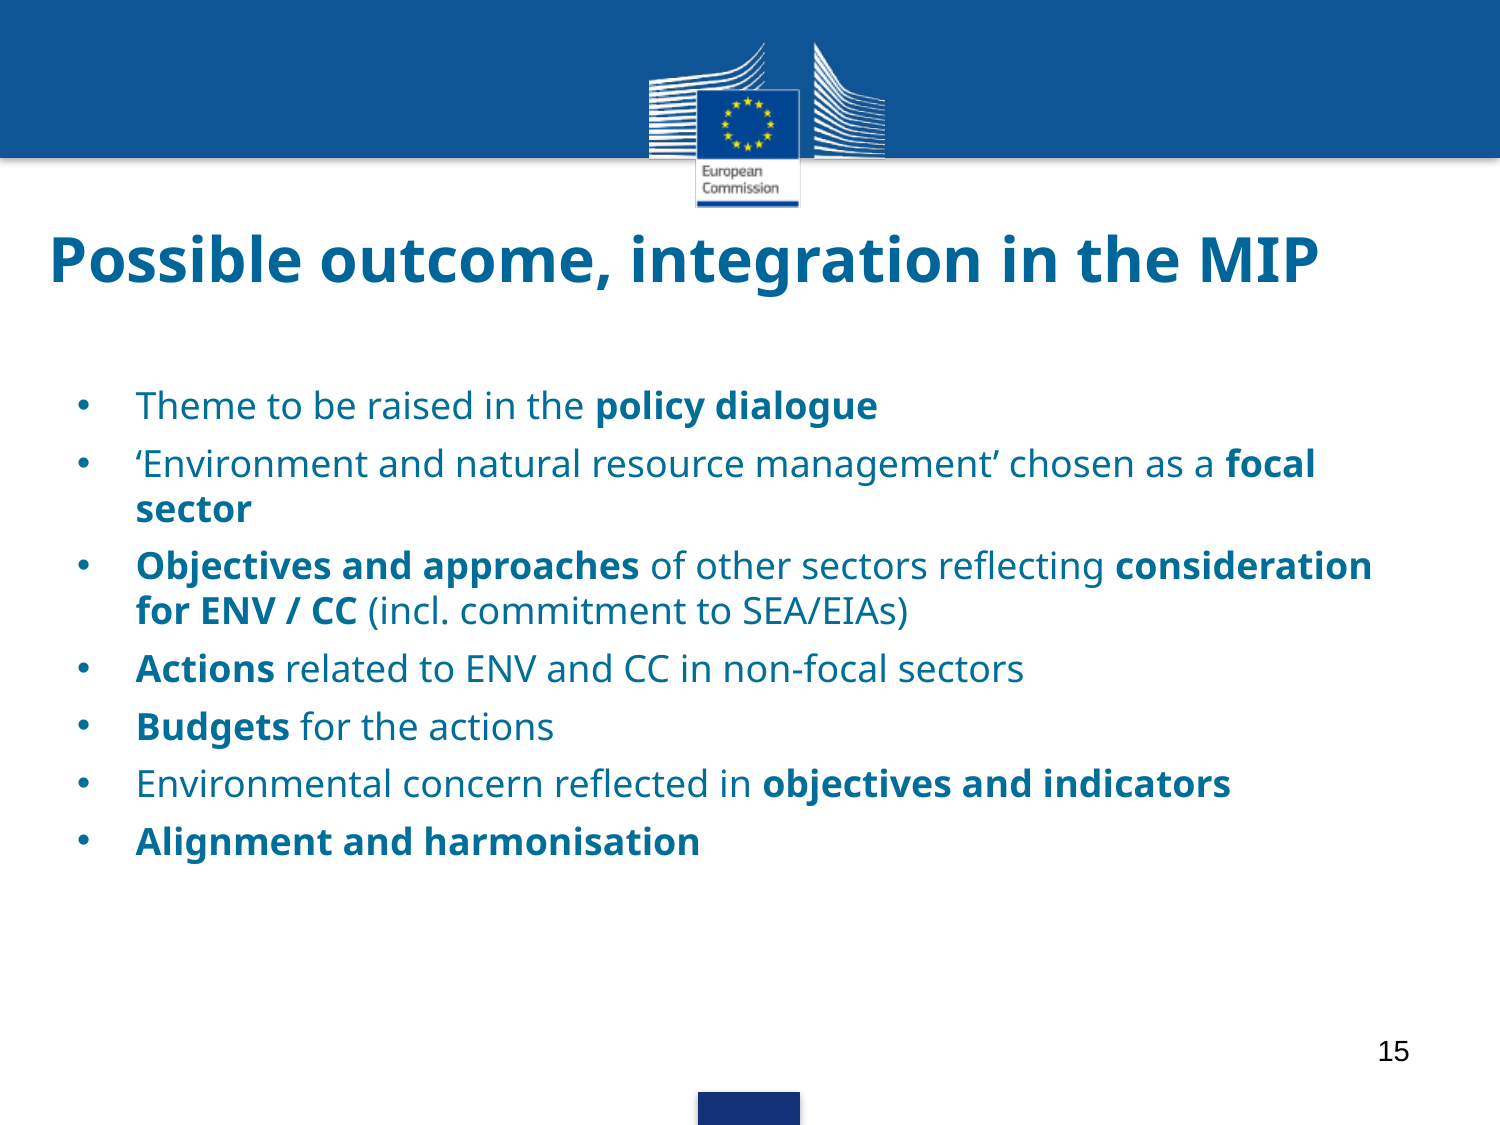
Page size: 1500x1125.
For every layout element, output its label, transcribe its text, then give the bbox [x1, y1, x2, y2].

text_box Theme to be raised in the policy dialogue ‘Environment and natural resource management’ chosen as a focal sector Objectives and approaches of other sectors reflecting consideration for ENV / CC (incl. commitment to SEA/EIAs) Actions related to ENV and CC in non-focal sectors Budgets for the actions Environmental concern reflected in objectives and indicators Alignment and harmonisation [62, 374, 1400, 928]
slide_number 15 [1074, 1024, 1426, 1103]
title Possible outcome, integration in the MIP [0, 156, 1500, 360]
picture [649, 42, 885, 156]
